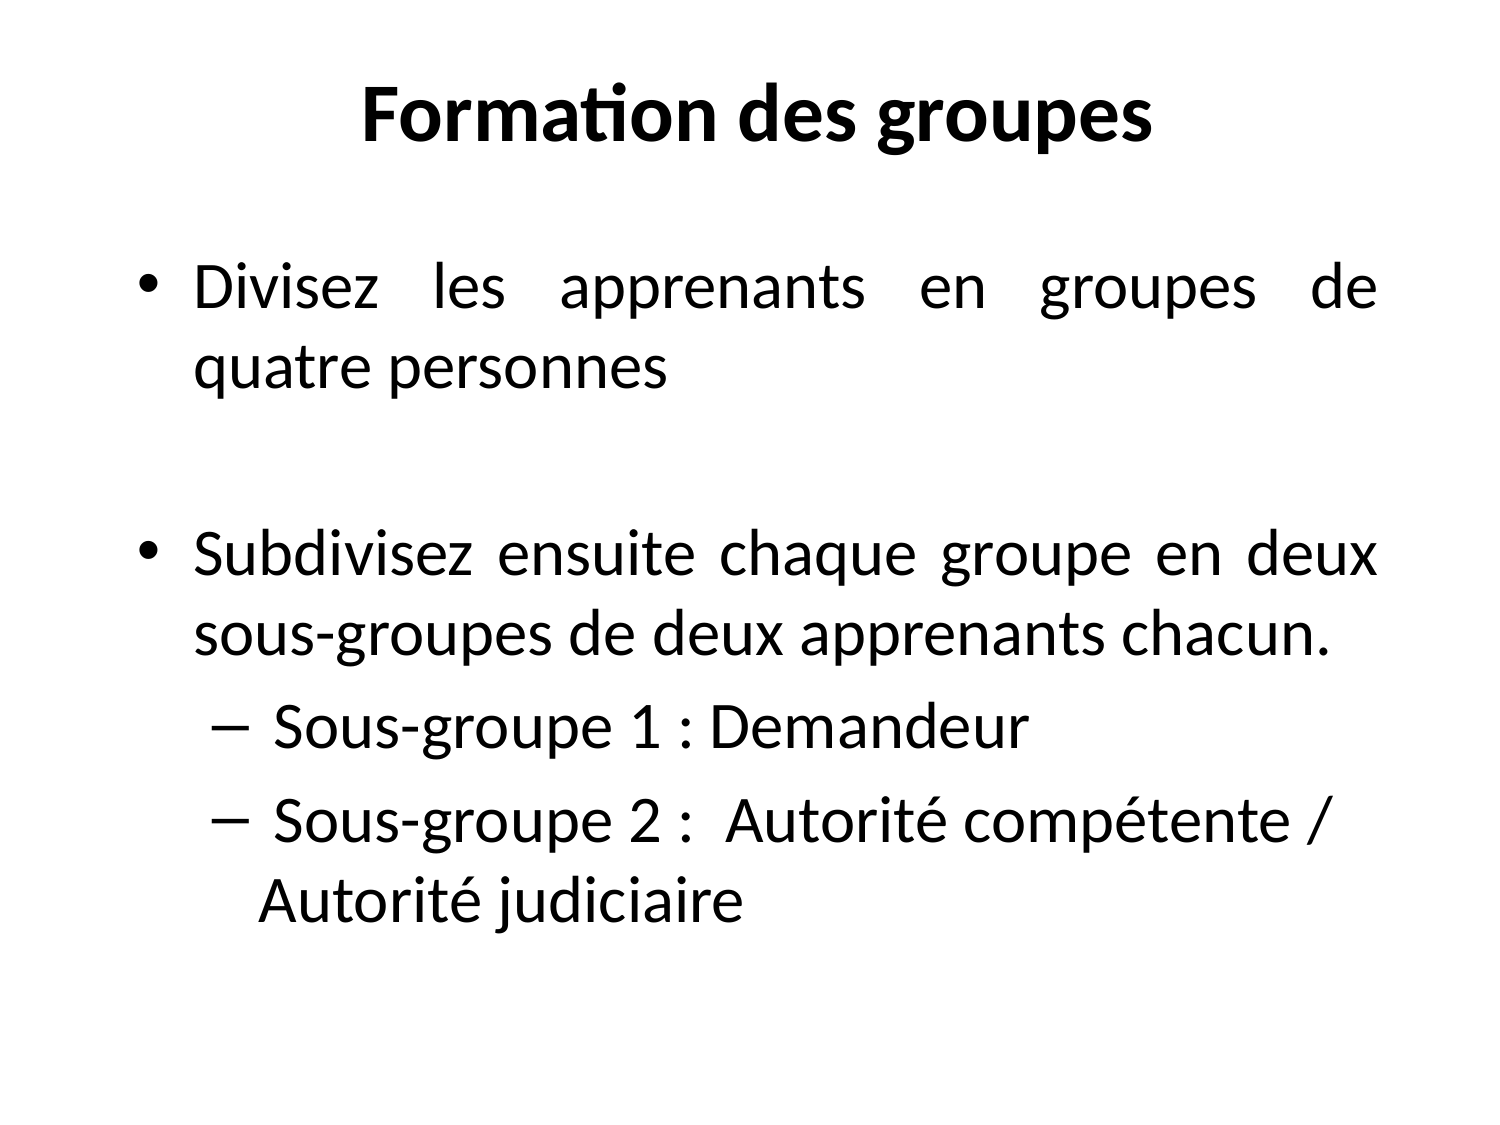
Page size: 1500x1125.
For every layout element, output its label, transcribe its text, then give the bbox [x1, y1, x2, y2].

text_box Divisez les apprenants en groupes de quatre personnes Subdivisez ensuite chaque groupe en deux sous-groupes de deux apprenants chacun. Sous-groupe 1 : Demandeur Sous-groupe 2 : Autorité compétente / Autorité judiciaire [122, 239, 1394, 1125]
text_box Formation des groupes [83, 51, 1433, 239]
